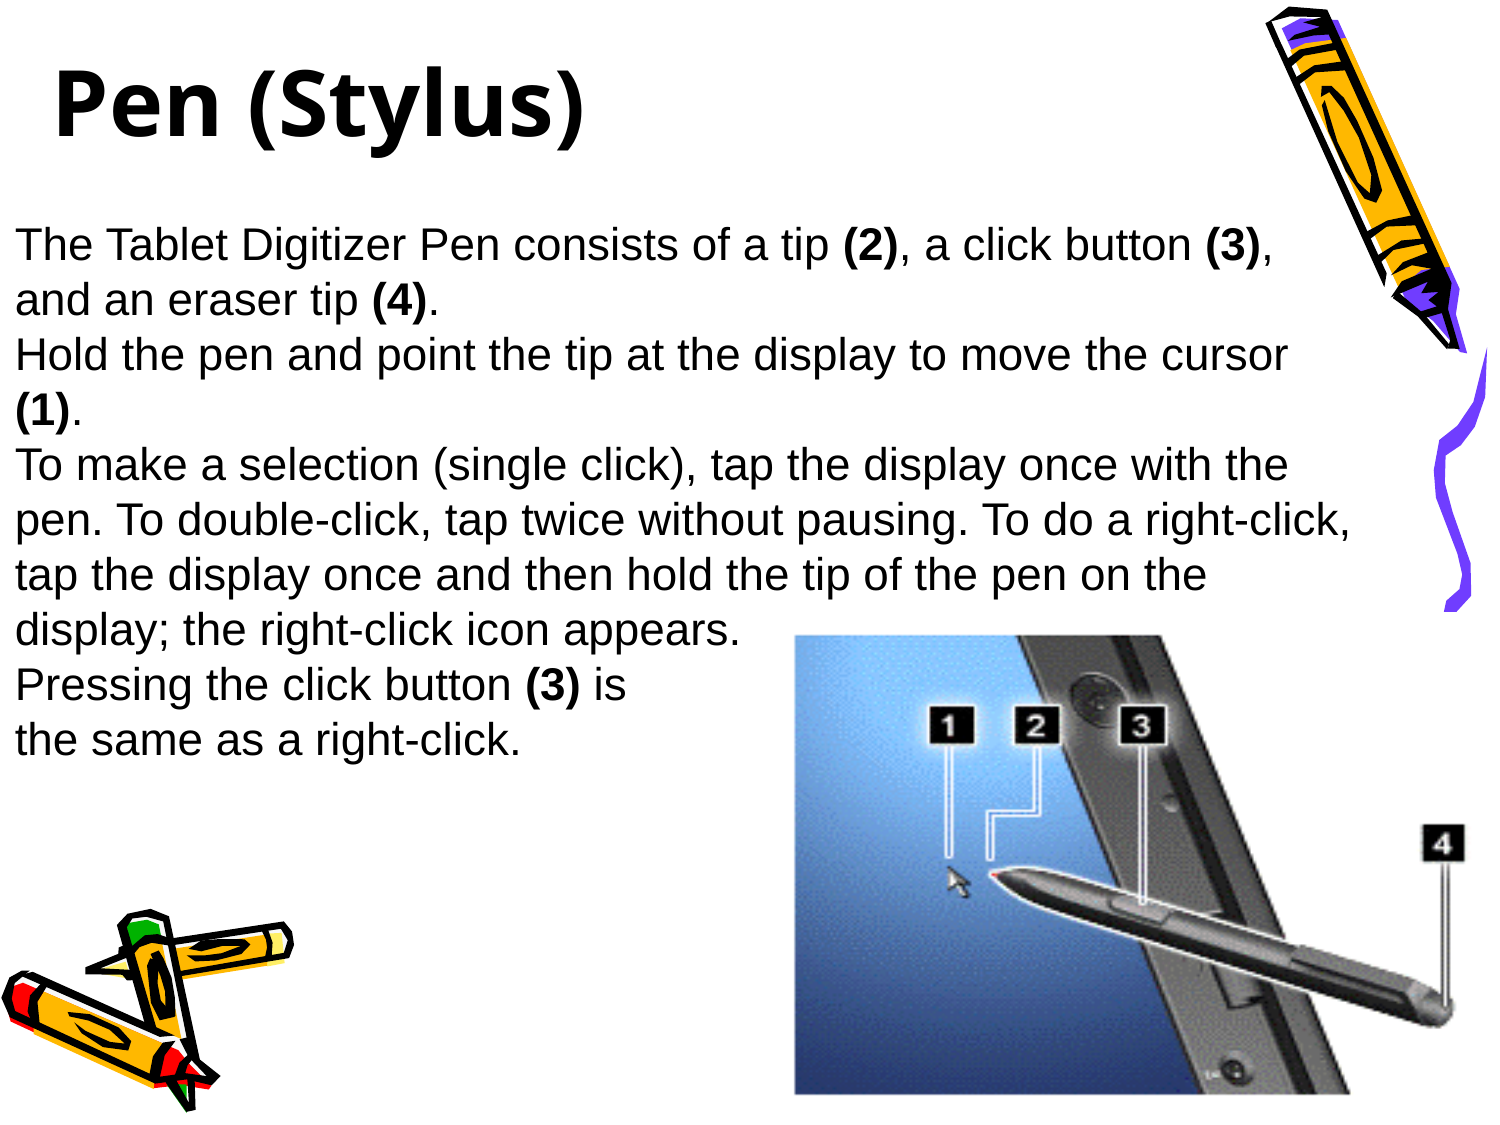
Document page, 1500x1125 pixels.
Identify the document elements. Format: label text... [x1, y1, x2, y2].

picture [787, 612, 1500, 1125]
text_box Pen (Stylus) [0, 37, 638, 162]
text_box The Tablet Digitizer Pen consists of a tip (2), a click button (3), and an eraser tip (4). Hold the pen and point the tip at the display to move the cursor (1). To make a selection (single click), tap the display once with the pen. To double-click, tap twice without pausing. To do a right-click, tap the display once and then hold the tip of the pen on the display; the right-click icon appears. Pressing the click button (3) is the same as a right-click. [0, 162, 1375, 892]
